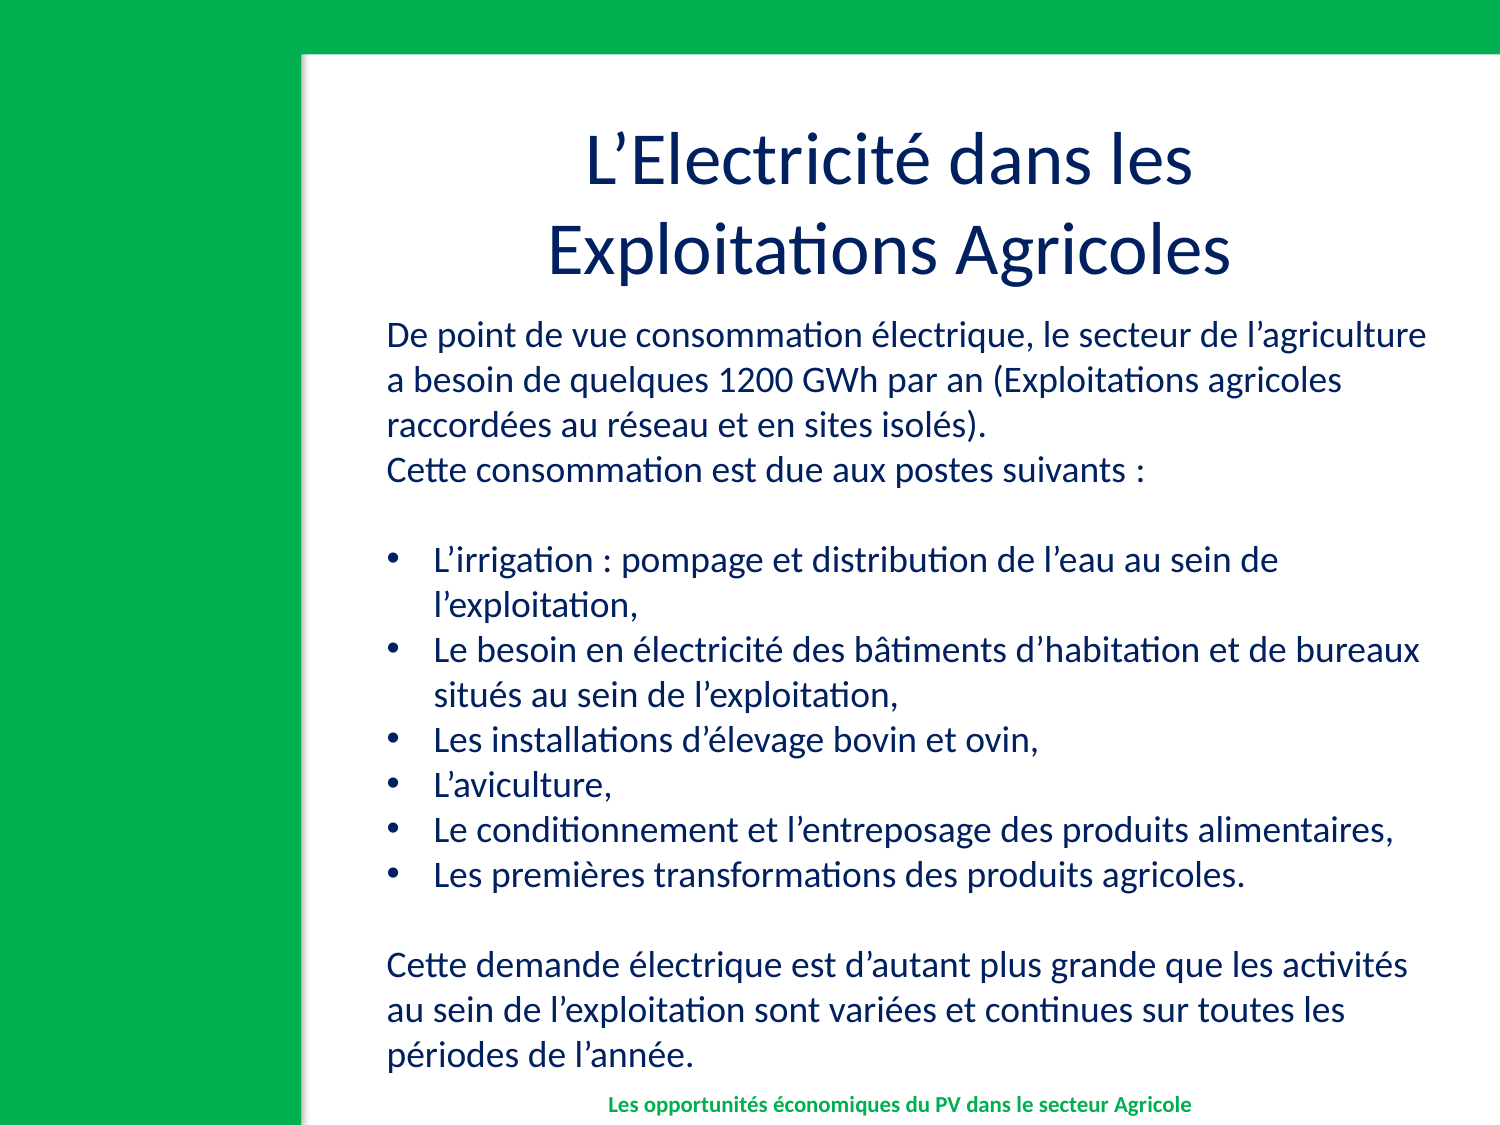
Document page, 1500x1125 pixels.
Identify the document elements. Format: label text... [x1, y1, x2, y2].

text_box L’Electricité dans les Exploitations Agricoles [371, 101, 1408, 196]
text_box De point de vue consommation électrique, le secteur de l’agriculture a besoin de quelques 1200 GWh par an (Exploitations agricoles raccordées au réseau et en sites isolés). Cette consommation est due aux postes suivants : L’irrigation : pompage et distribution de l’eau au sein de l’exploitation, Le besoin en électricité des bâtiments d’habitation et de bureaux situés au sein de l’exploitation, Les installations d’élevage bovin et ovin, L’aviculture, Le conditionnement et l’entreposage des produits alimentaires, Les premières transformations des produits agricoles. Cette demande électrique est d’autant plus grande que les activités au sein de l’exploitation sont variées et continues sur toutes les périodes de l’année. [371, 302, 1456, 1083]
